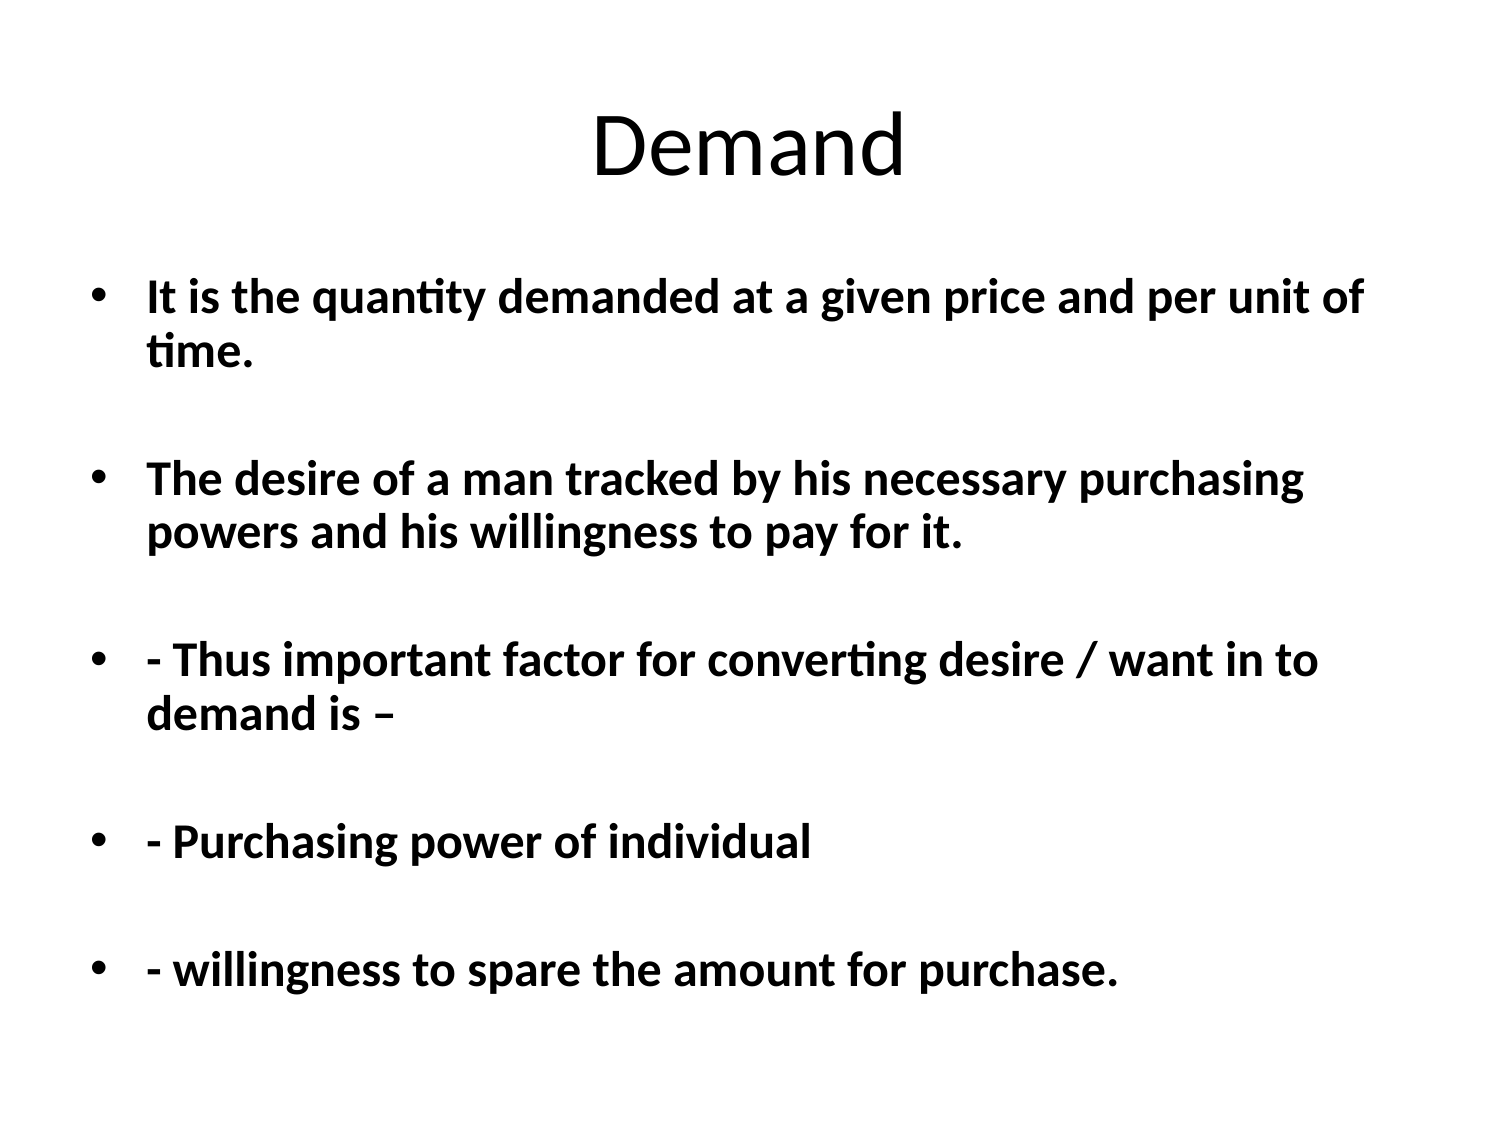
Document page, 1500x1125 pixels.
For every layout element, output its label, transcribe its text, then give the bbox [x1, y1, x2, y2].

title Demand [75, 45, 1425, 233]
list It is the quantity demanded at a given price and per unit of time. The desire of a man tracked by his necessary purchasing powers and his willingness to pay for it. - Thus important factor for converting desire / want in to demand is – - Purchasing power of individual - willingness to spare the amount for purchase. [75, 262, 1425, 1063]
